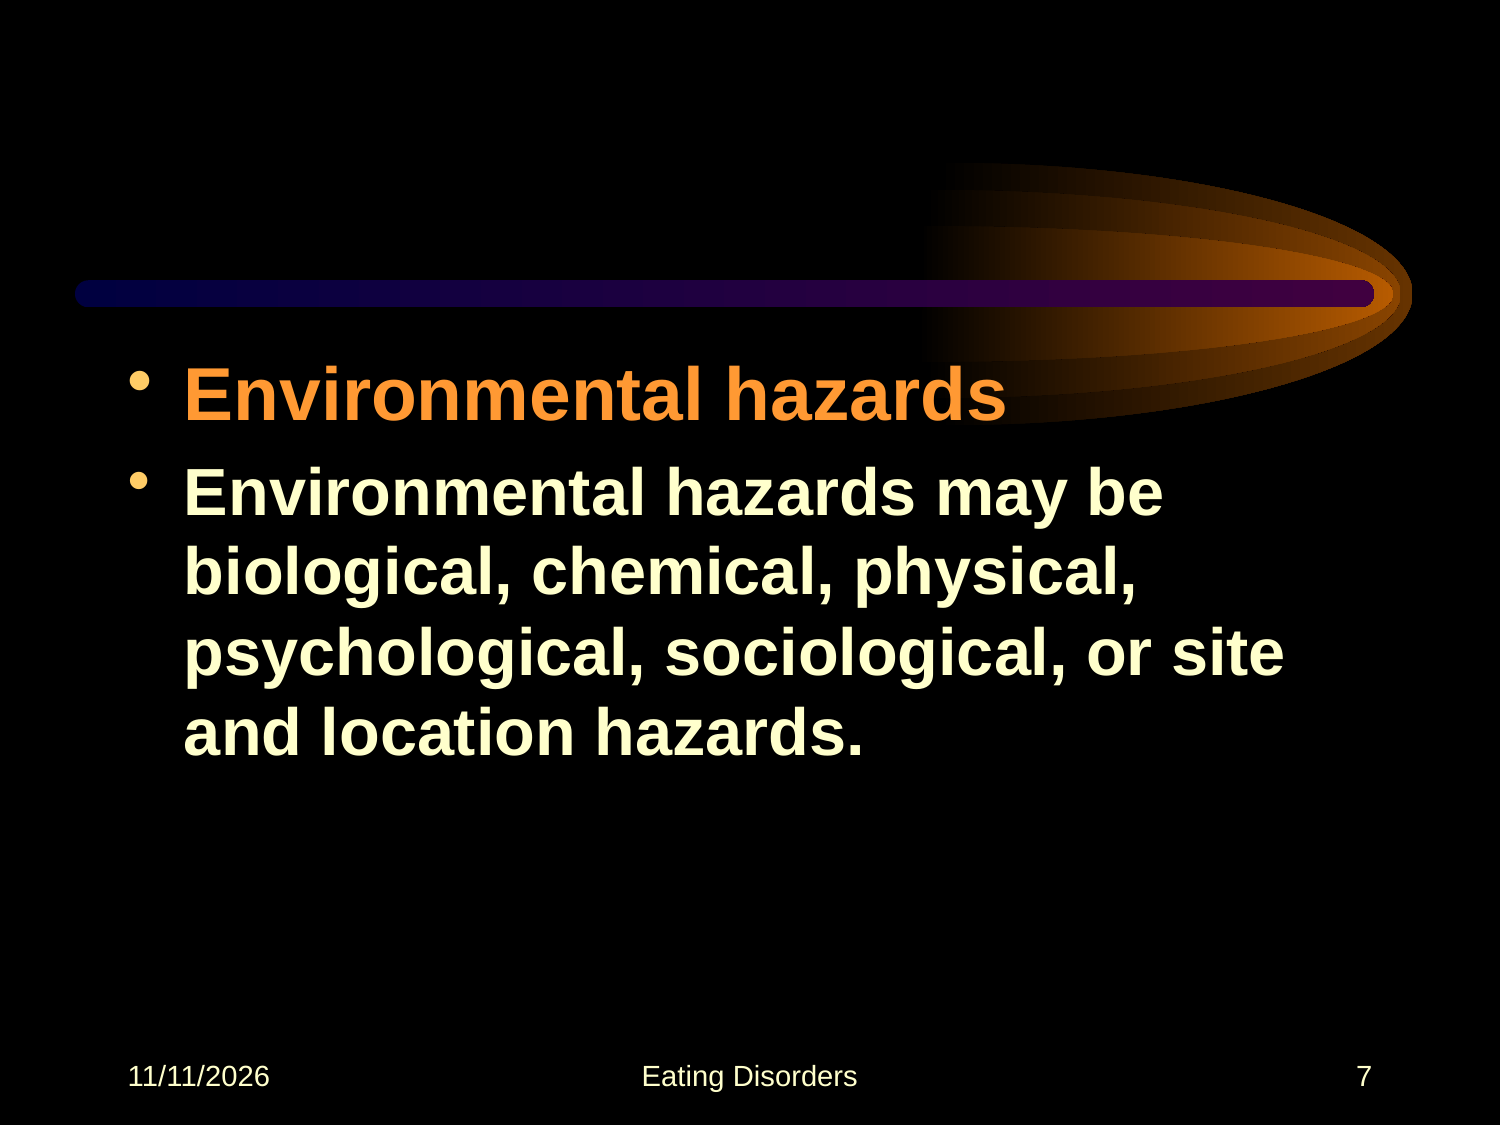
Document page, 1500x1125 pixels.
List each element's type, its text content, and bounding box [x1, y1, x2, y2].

slide_number 7 [1074, 1037, 1388, 1113]
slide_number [112, 1037, 426, 1113]
footer Eating Disorders [512, 1037, 988, 1113]
list Environmental hazards Environmental hazards may be biological, chemical, physical, psychological, sociological, or site and location hazards. [112, 337, 1388, 1013]
